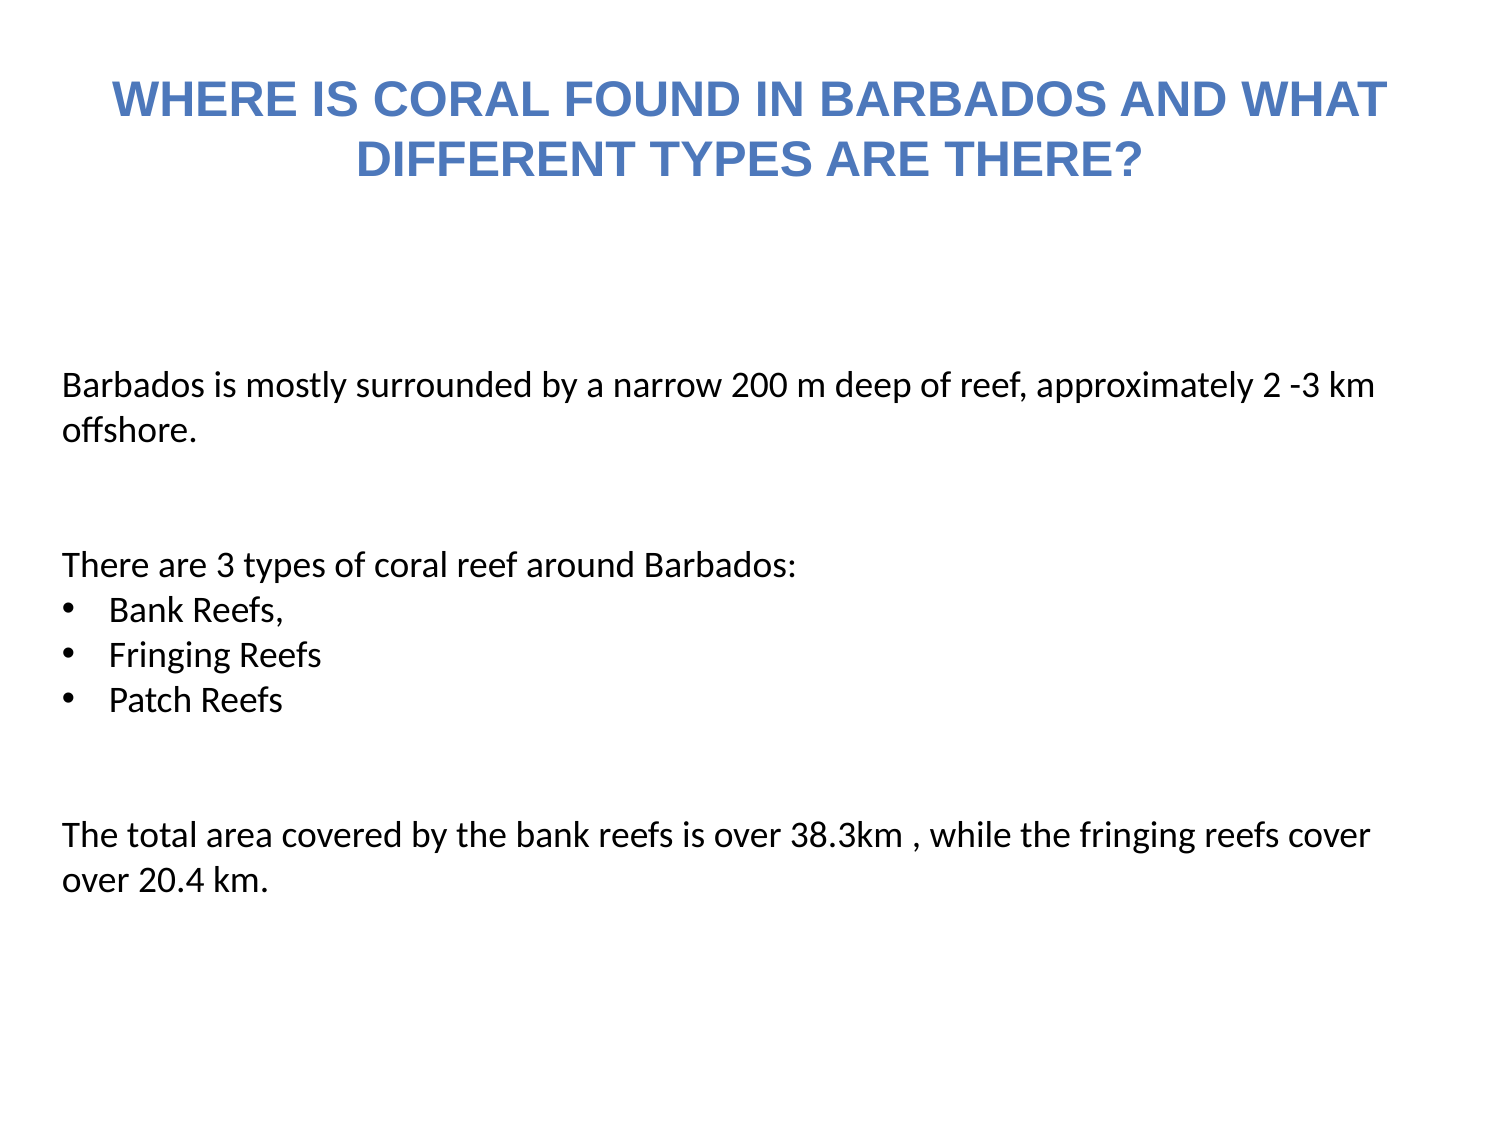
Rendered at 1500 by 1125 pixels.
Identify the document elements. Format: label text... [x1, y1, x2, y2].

text_box Barbados is mostly surrounded by a narrow 200 m deep of reef, approximately 2 -3 km offshore. There are 3 types of coral reef around Barbados: Bank Reefs, Fringing Reefs Patch Reefs The total area covered by the bank reefs is over 38.3km , while the fringing reefs cover over 20.4 km. [47, 262, 1456, 908]
title Where is Coral found in Barbados and what different types are there? [75, 62, 1425, 250]
